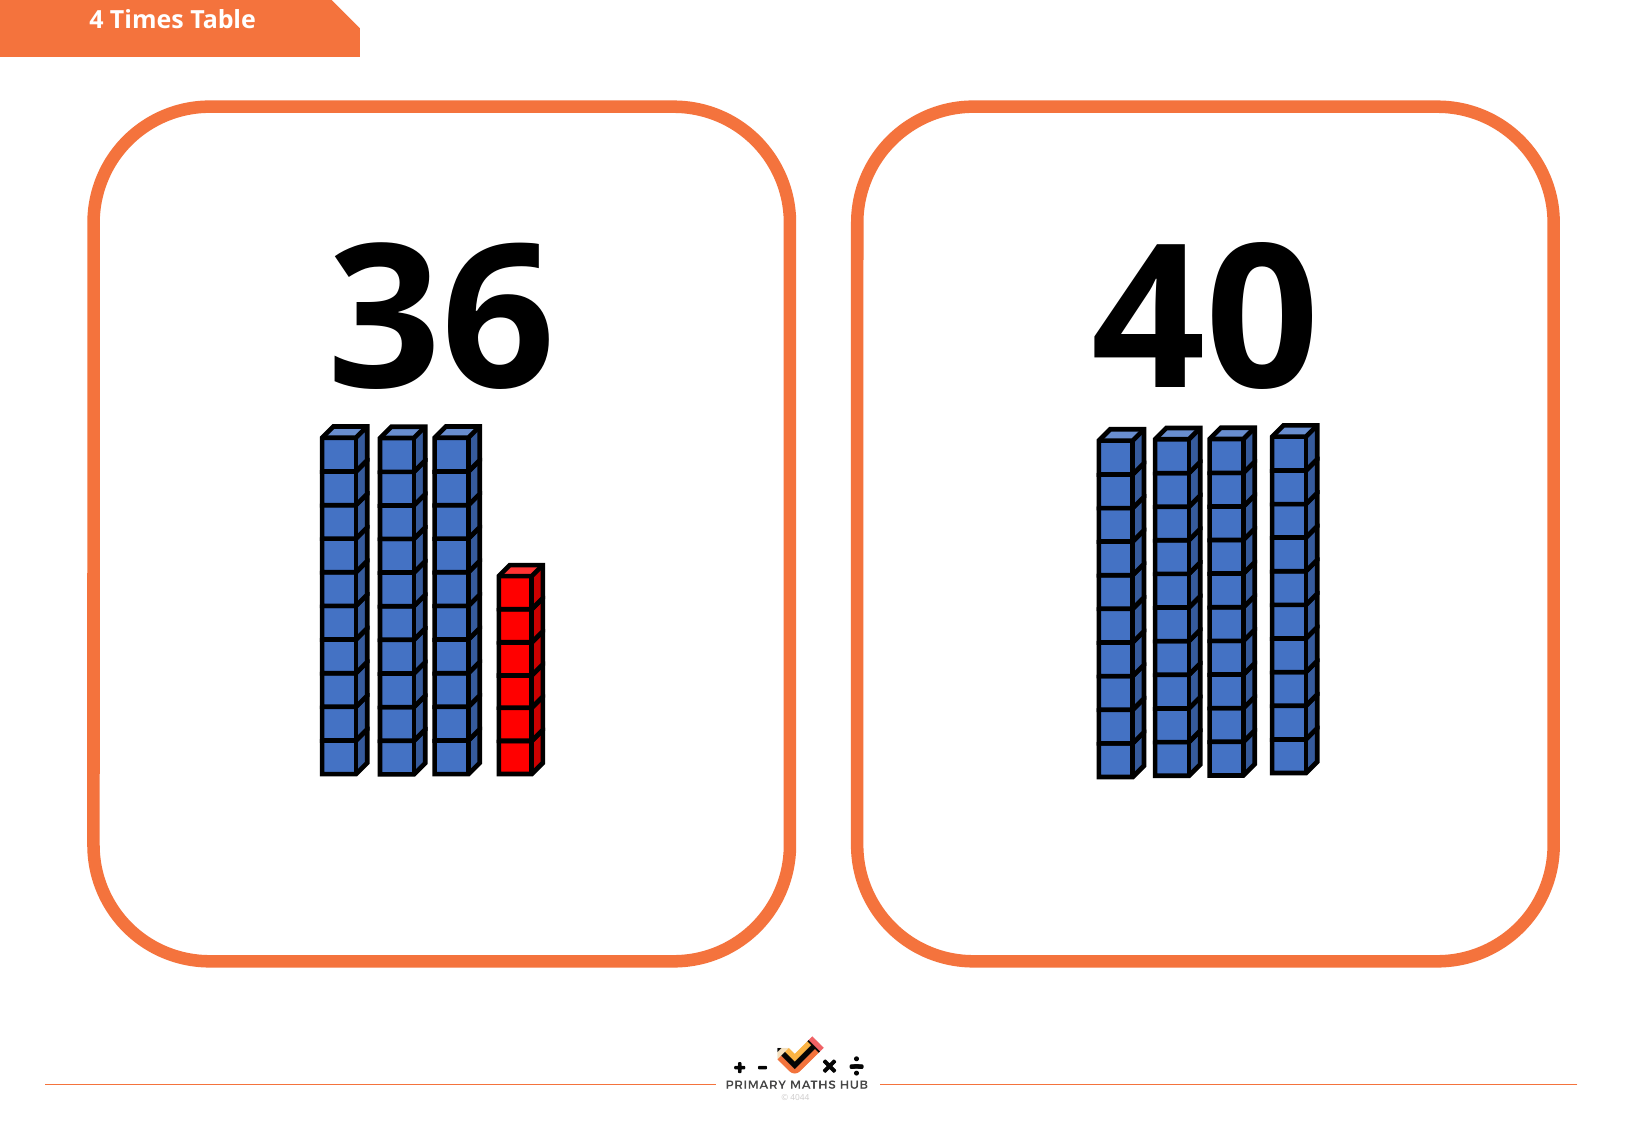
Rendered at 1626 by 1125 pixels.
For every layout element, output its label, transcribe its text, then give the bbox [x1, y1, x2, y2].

text_box 40 [857, 179, 1554, 435]
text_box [1209, 427, 1255, 776]
picture [722, 1034, 872, 1094]
text_box [864, 105, 1547, 179]
text_box 36 [93, 179, 790, 435]
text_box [1272, 425, 1318, 774]
text_box [100, 105, 783, 179]
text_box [380, 426, 426, 775]
text_box © 4044 [720, 1084, 870, 1110]
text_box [322, 426, 368, 775]
text_box [856, 209, 1555, 963]
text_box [498, 565, 543, 774]
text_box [1155, 427, 1201, 776]
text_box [1098, 429, 1144, 778]
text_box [434, 426, 480, 775]
text_box [92, 207, 792, 963]
text_box 4 Times Table [0, 0, 361, 58]
